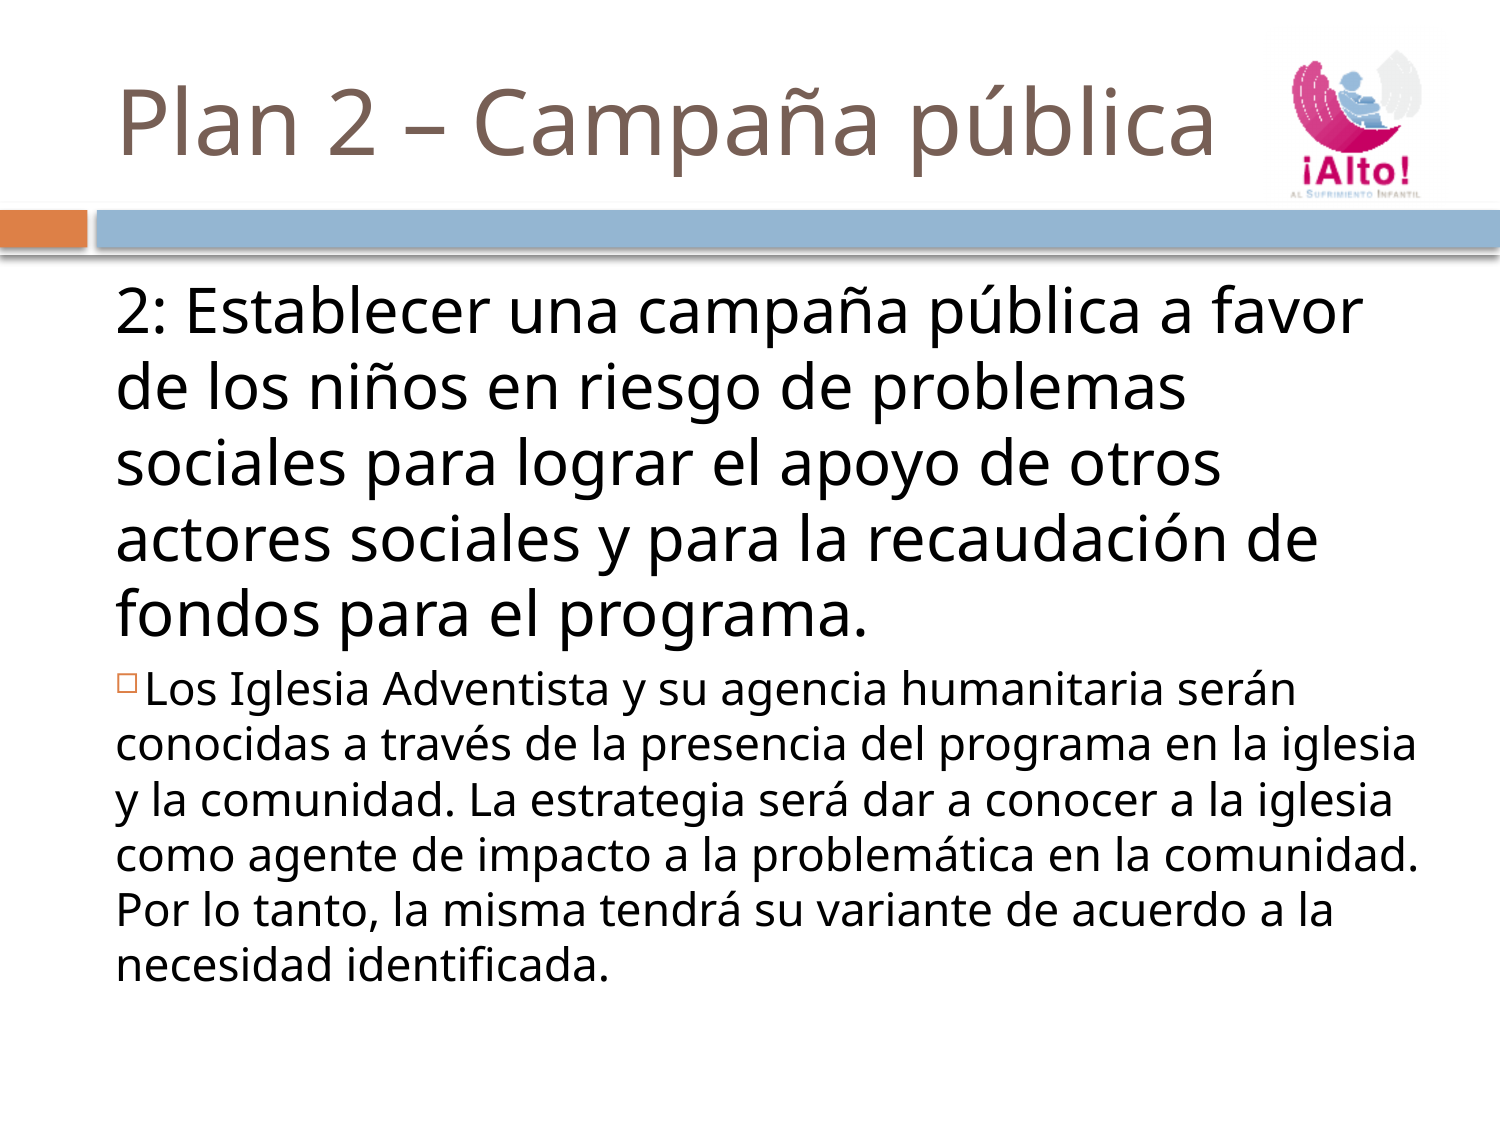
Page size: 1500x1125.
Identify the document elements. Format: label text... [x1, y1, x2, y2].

title Plan 2 – Campaña pública [100, 37, 1256, 200]
list 2: Establecer una campaña pública a favor de los niños en riesgo de problemas sociales para lograr el apoyo de otros actores sociales y para la recaudación de fondos para el programa. Los Iglesia Adventista y su agencia humanitaria serán conocidas a través de la presencia del programa en la iglesia y la comunidad. La estrategia será dar a conocer a la iglesia como agente de impacto a la problemática en la comunidad. Por lo tanto, la misma tendrá su variante de acuerdo a la necesidad identificada. [100, 262, 1438, 1000]
picture [1262, 24, 1451, 213]
